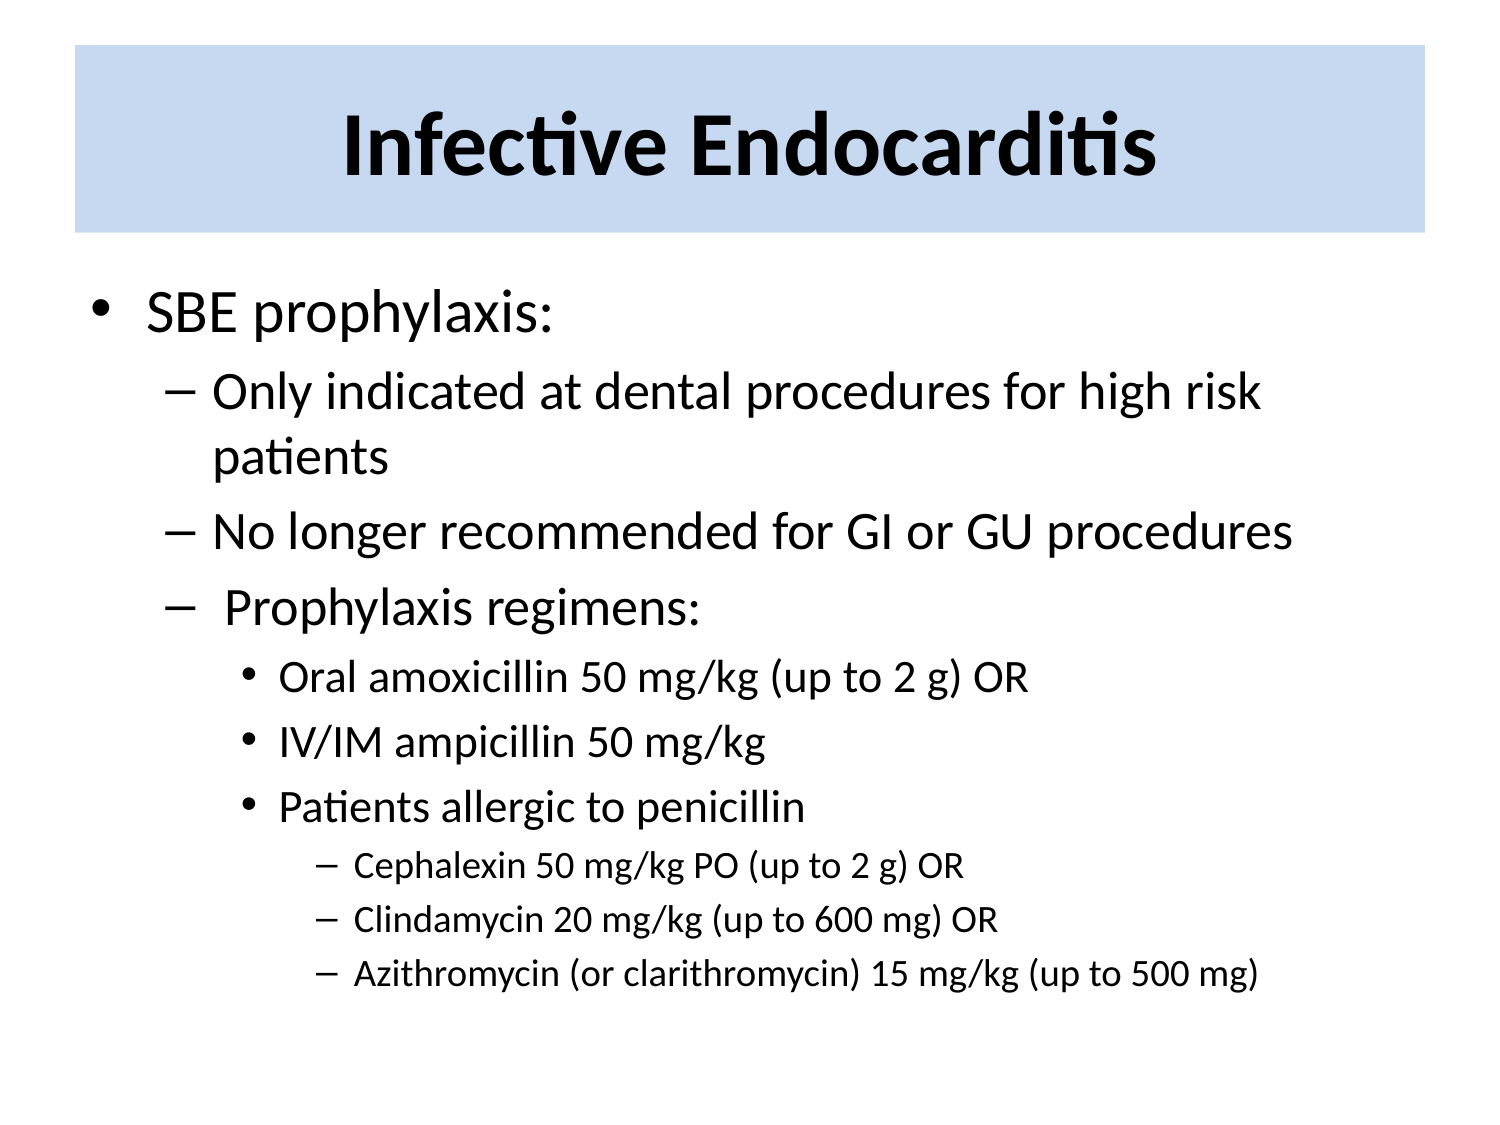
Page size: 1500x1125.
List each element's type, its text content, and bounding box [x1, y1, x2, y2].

list SBE prophylaxis: Only indicated at dental procedures for high risk patients No longer recommended for GI or GU procedures Prophylaxis regimens: Oral amoxicillin 50 mg/kg (up to 2 g) OR IV/IM ampicillin 50 mg/kg Patients allergic to penicillin Cephalexin 50 mg/kg PO (up to 2 g) OR Clindamycin 20 mg/kg (up to 600 mg) OR Azithromycin (or clarithromycin) 15 mg/kg (up to 500 mg) [75, 262, 1425, 1005]
title Infective Endocarditis [75, 45, 1425, 233]
